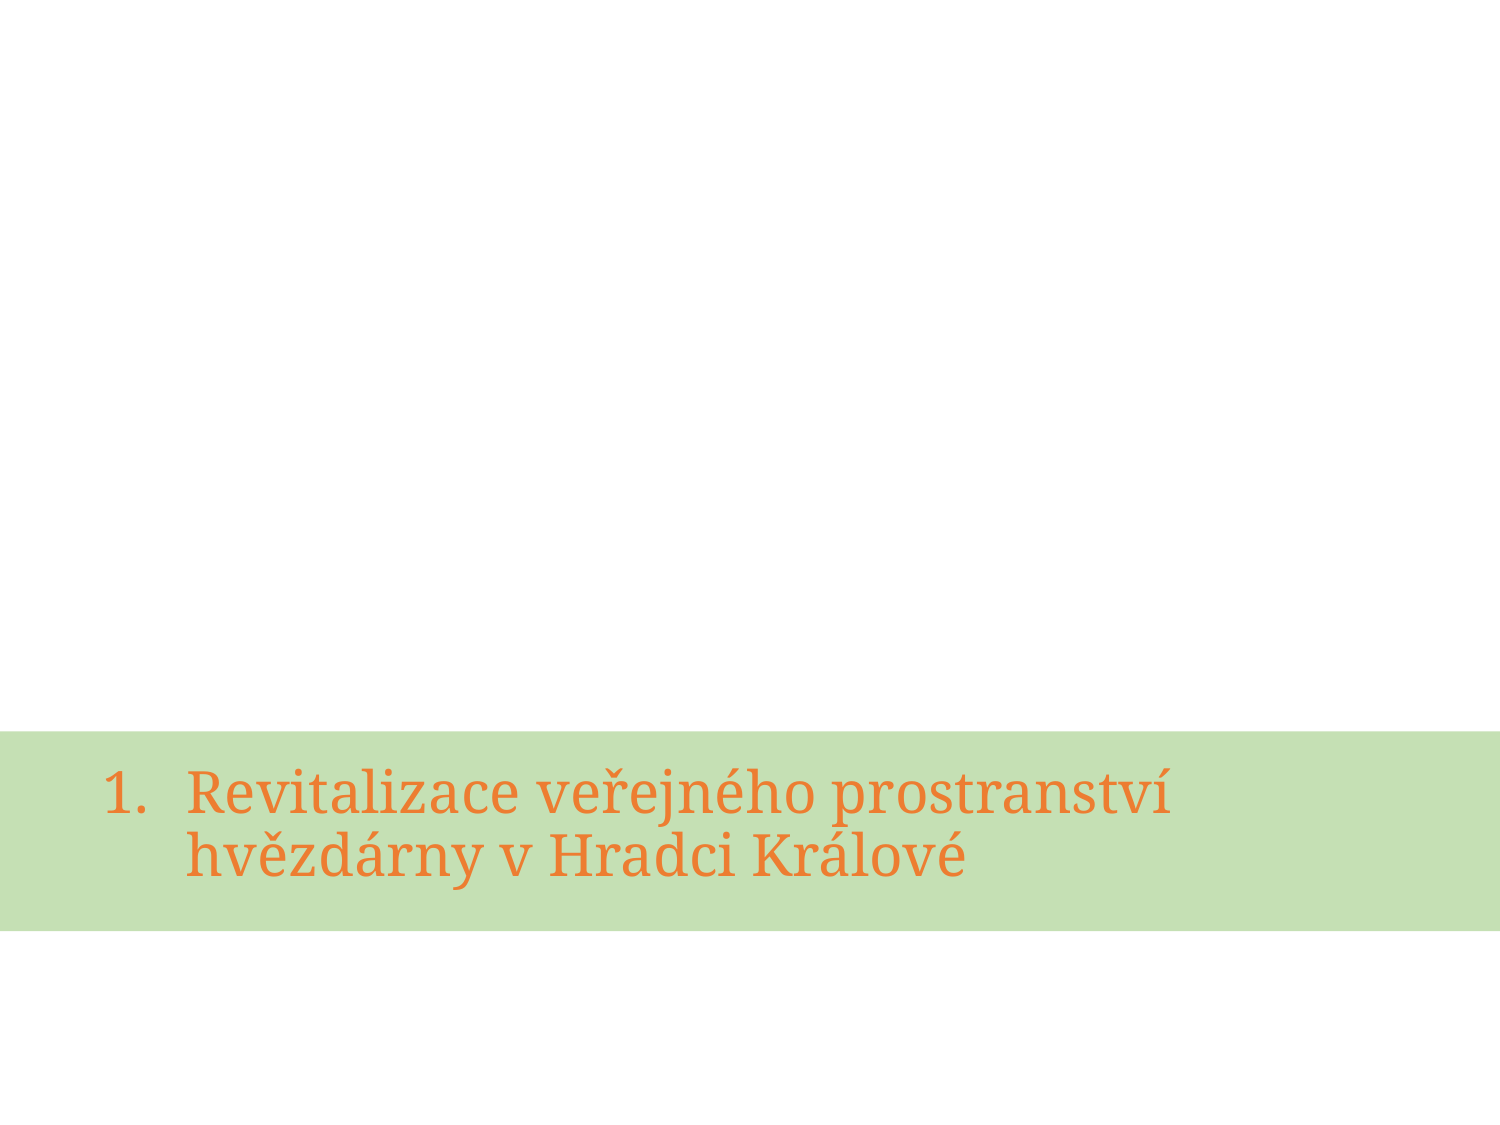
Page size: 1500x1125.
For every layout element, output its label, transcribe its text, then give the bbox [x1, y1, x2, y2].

text_box [0, 730, 1500, 932]
text_box Revitalizace veřejného prostranství hvězdárny v Hradci Králové [87, 755, 1476, 932]
